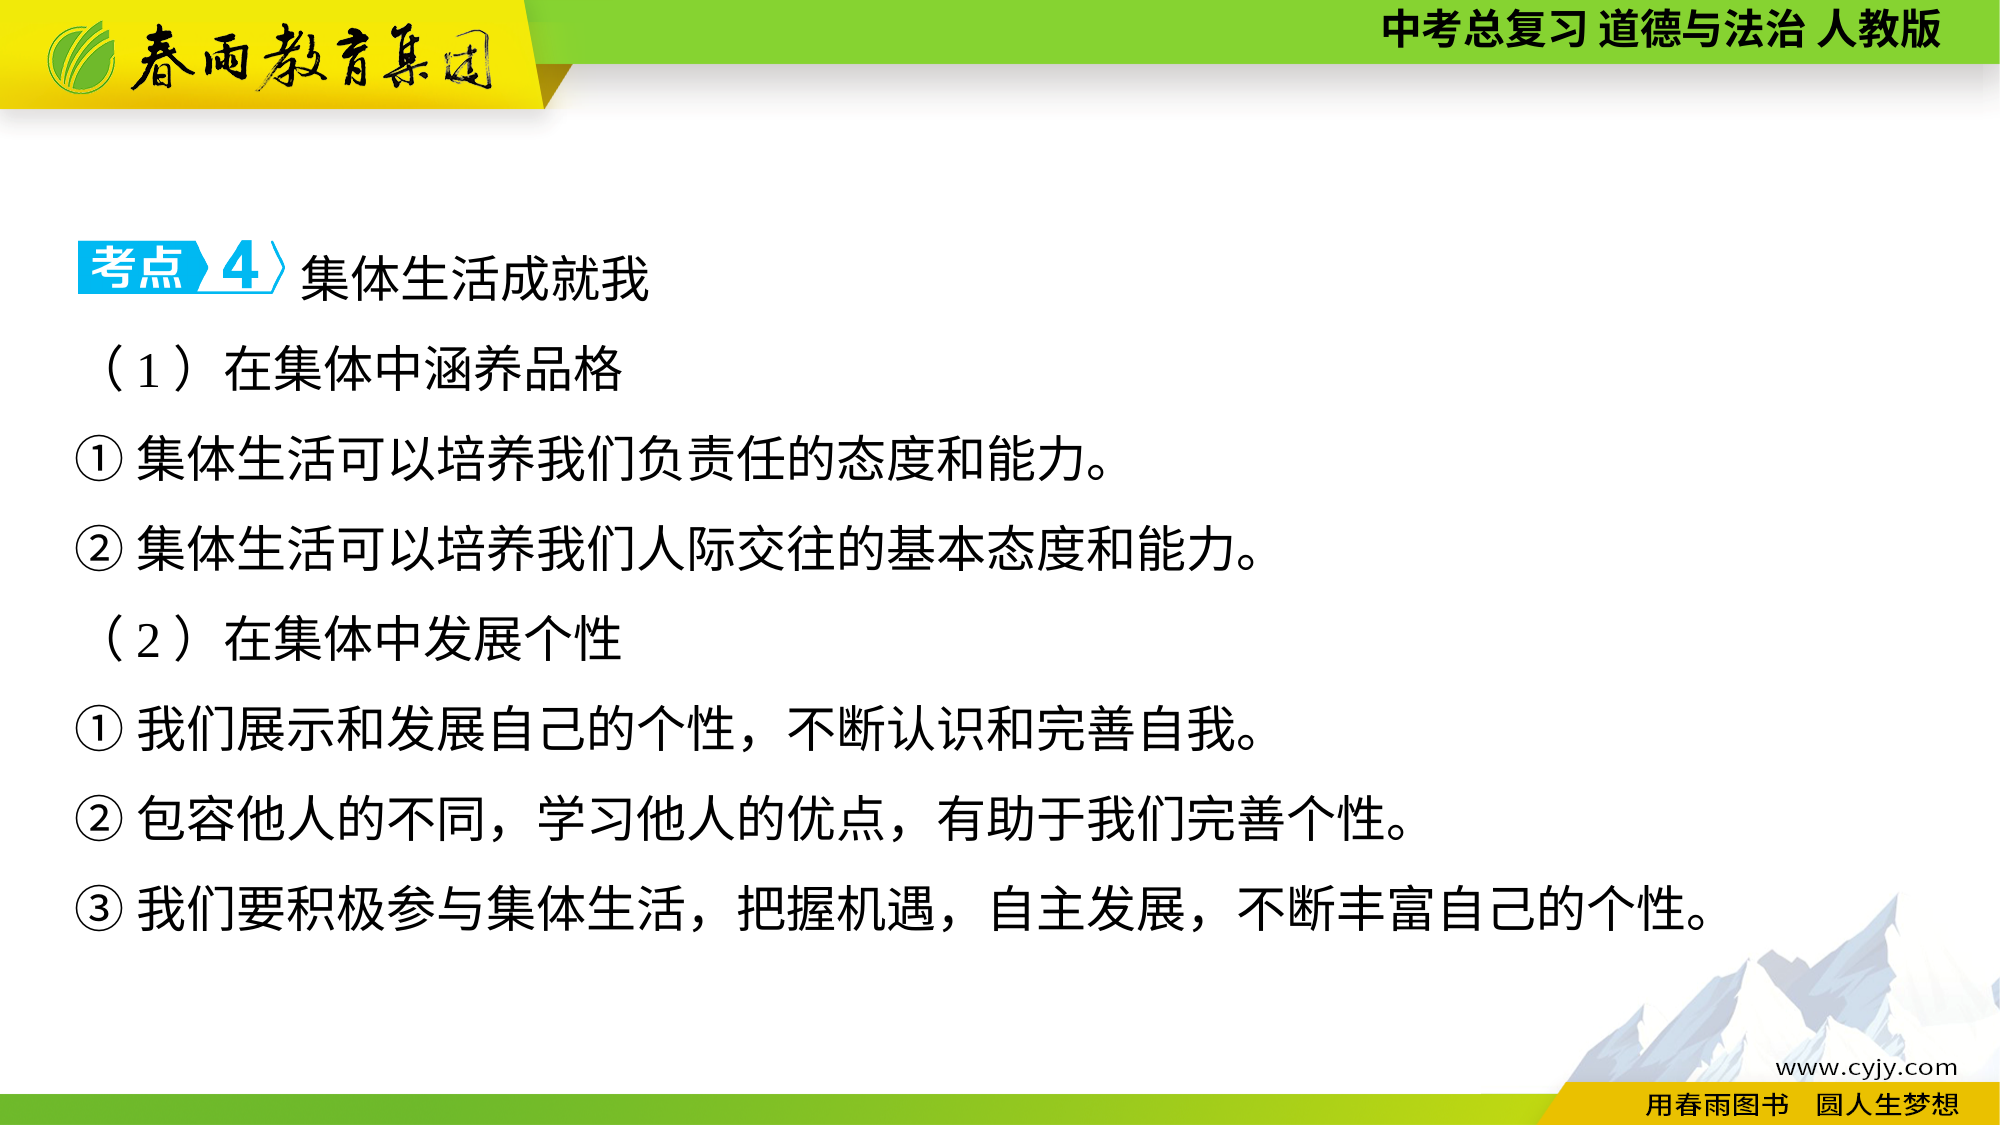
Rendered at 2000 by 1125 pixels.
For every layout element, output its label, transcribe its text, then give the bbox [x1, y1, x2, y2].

list 集体生活成就我 （1）在集体中涵养品格 ①集体生活可以培养我们负责任的态度和能力。 ②集体生活可以培养我们人际交往的基本态度和能力。 （2）在集体中发展个性 ①我们展示和发展自己的个性，不断认识和完善自我。 ②包容他人的不同，学习他人的优点，有助于我们完善个性。 ③我们要积极参与集体生活，把握机遇，自主发展，不断丰富自己的个性。 [59, 209, 1944, 941]
picture [0, 0, 2000, 1125]
